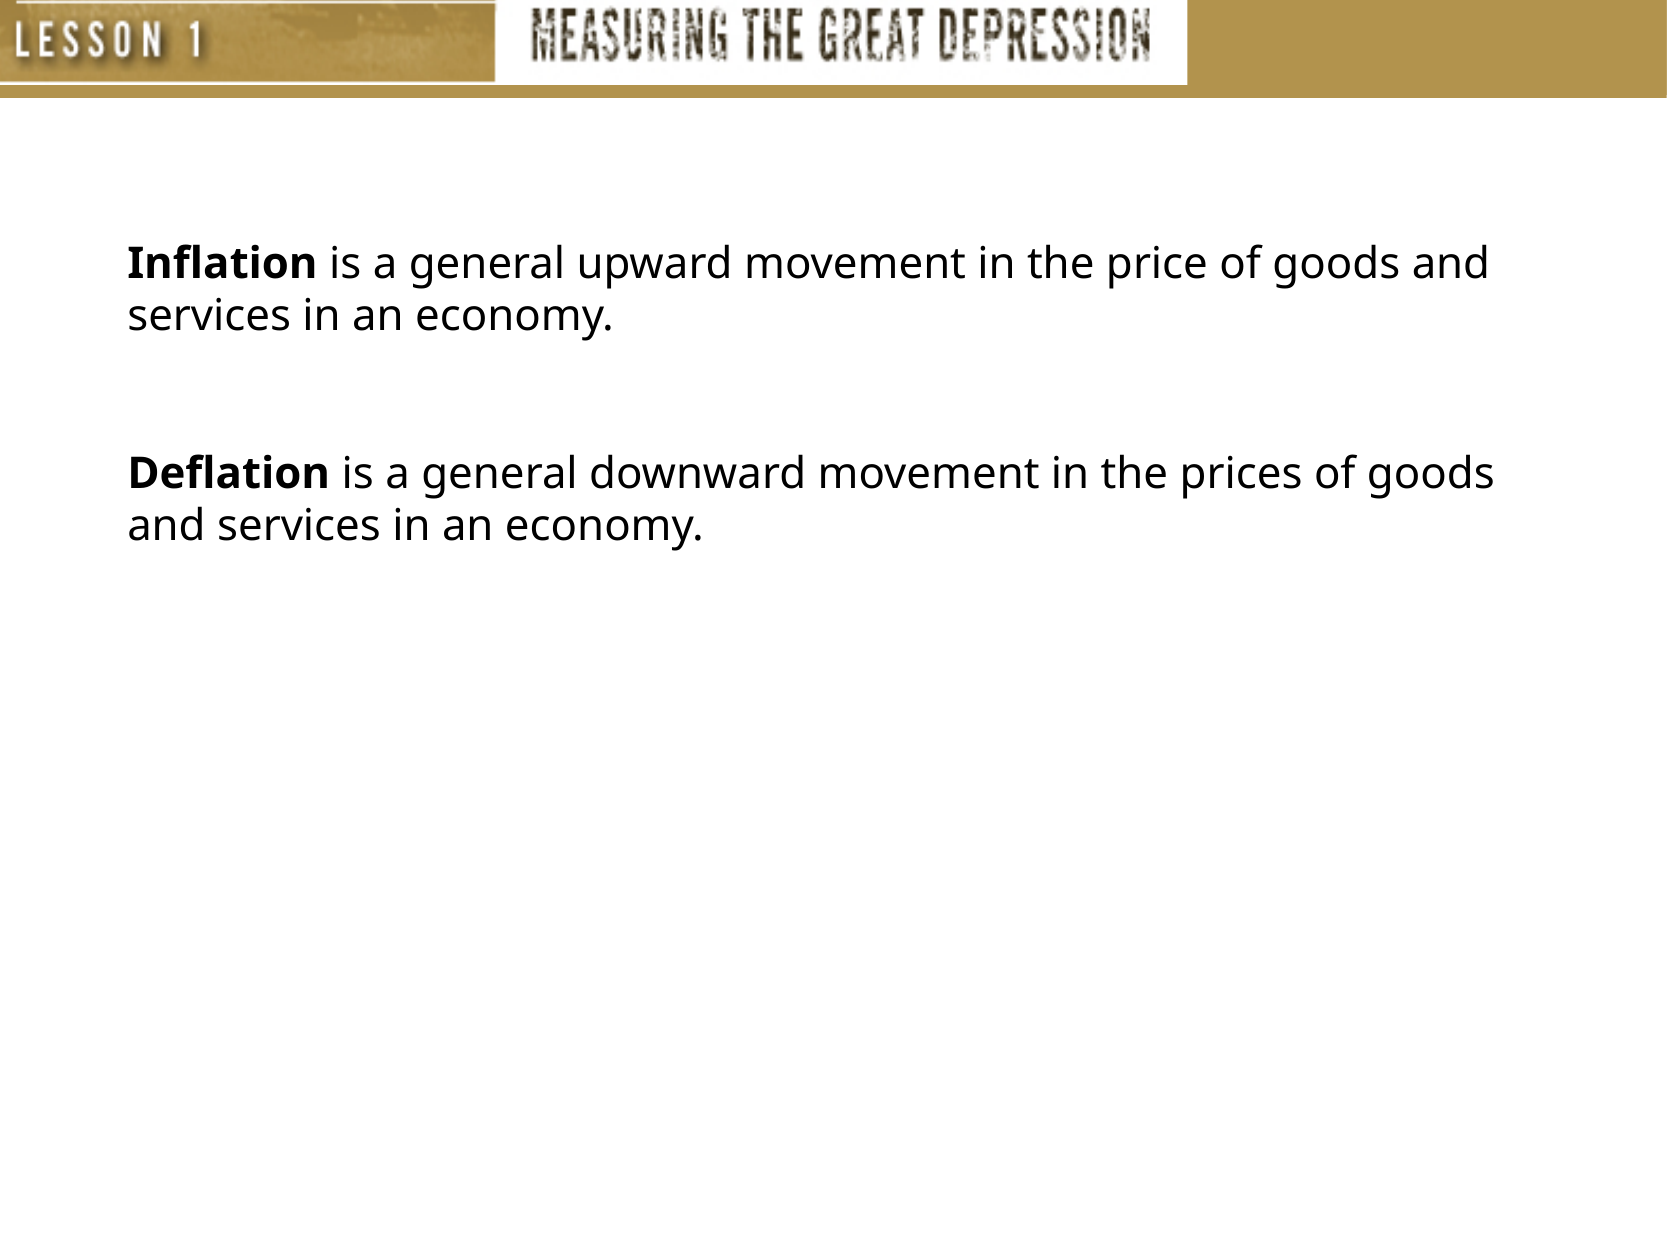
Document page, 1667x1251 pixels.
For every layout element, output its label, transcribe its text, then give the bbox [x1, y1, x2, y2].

text_box Inflation is a general upward movement in the price of goods and services in an economy. Deflation is a general downward movement in the prices of goods and services in an economy. [112, 227, 1588, 557]
picture [0, 0, 1188, 85]
